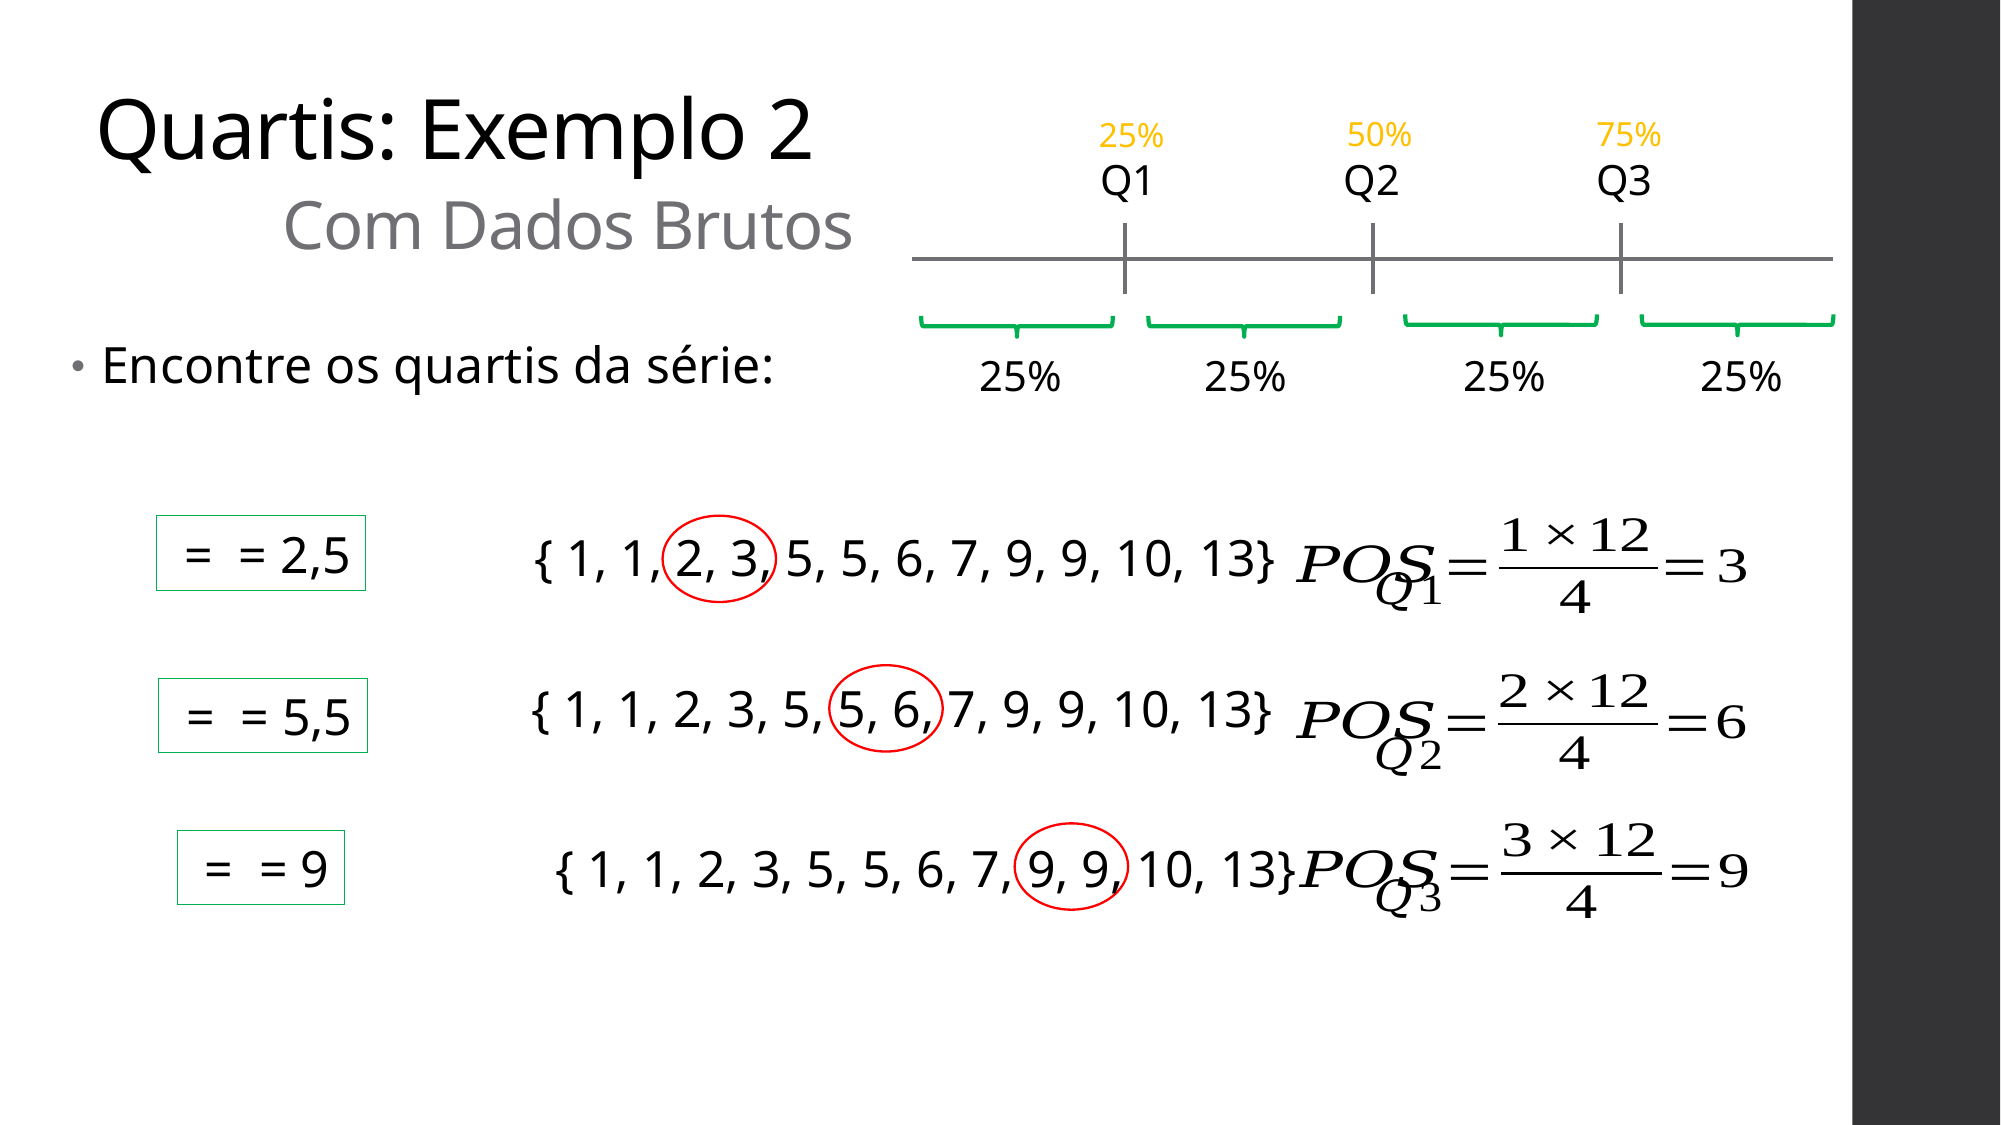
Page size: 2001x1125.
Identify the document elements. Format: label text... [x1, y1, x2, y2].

text_box 25% [964, 342, 1078, 407]
title Quartis: Exemplo 2 Com Dados Brutos [79, 57, 986, 275]
list Encontre os quartis da série: [56, 330, 1612, 1063]
text_box 25% [1189, 342, 1302, 407]
text_box [1032, 822, 1111, 834]
text_box 75% [1581, 106, 1678, 161]
text_box [1404, 314, 1598, 336]
text_box 25% [1685, 342, 1798, 407]
text_box Q3 [1581, 161, 1668, 212]
text_box { 1, 1, 2, 3, 5, 5, 6, 7, 9, 9, 10, 13} [535, 834, 1317, 975]
text_box [1640, 314, 1835, 336]
text_box 25% [1449, 342, 1562, 407]
text_box { 1, 1, 2, 3, 5, 5, 6, 7, 9, 9, 10, 13} [514, 523, 1296, 664]
text_box Q1 [1085, 162, 1172, 212]
text_box [1147, 315, 1341, 338]
text_box [828, 664, 944, 753]
text_box { 1, 1, 2, 3, 5, 5, 6, 7, 9, 9, 10, 13} [511, 674, 1293, 814]
text_box [920, 315, 1114, 338]
text_box [685, 514, 754, 523]
text_box 25% [1084, 106, 1180, 162]
text_box Q2 [1329, 146, 1416, 212]
text_box 50% [1332, 106, 1428, 161]
